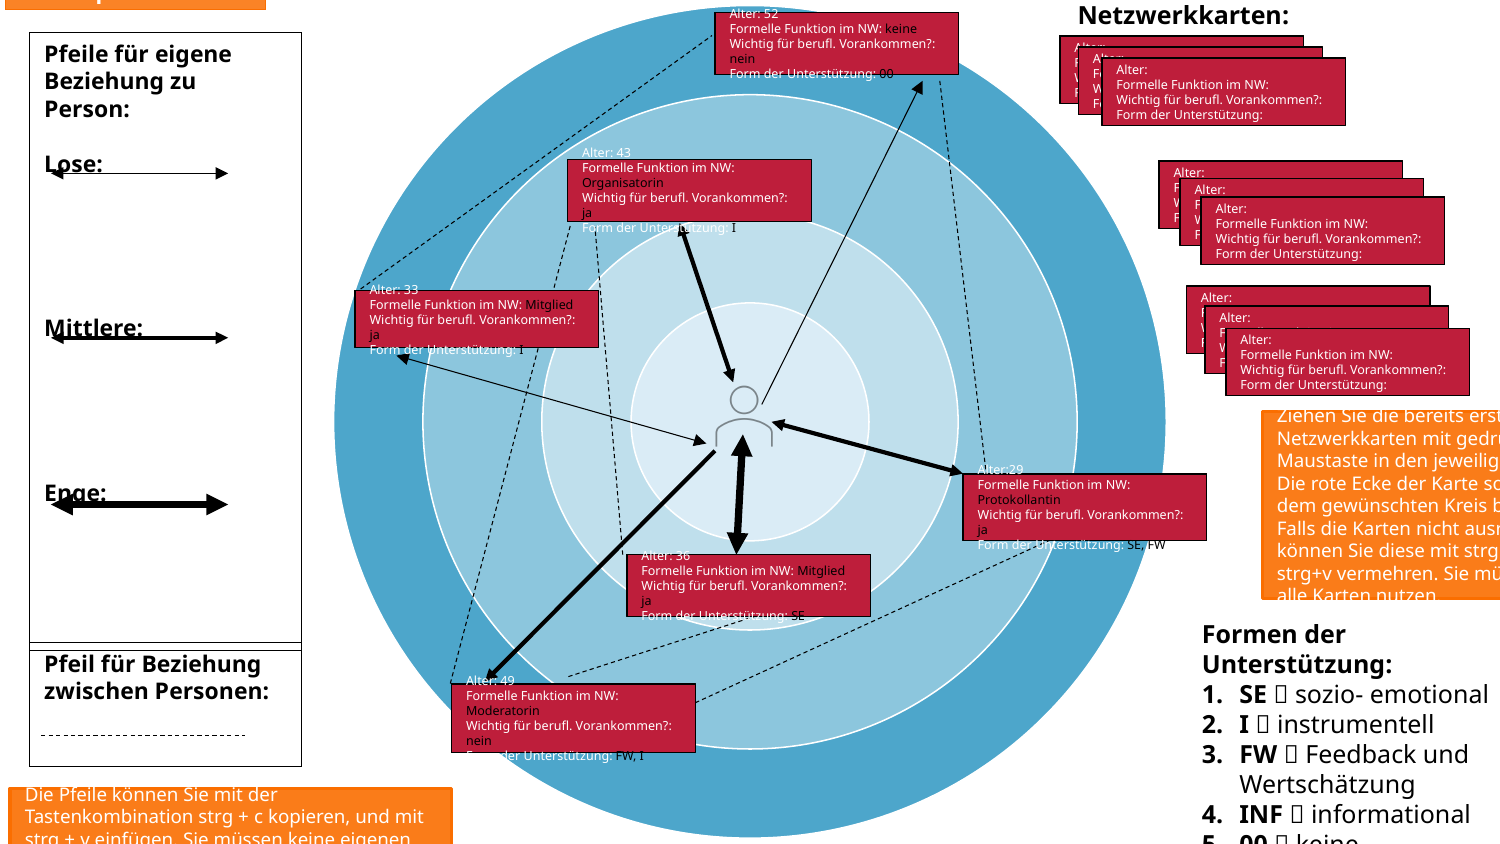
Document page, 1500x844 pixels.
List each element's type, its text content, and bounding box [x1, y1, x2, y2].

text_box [736, 434, 744, 534]
text_box Alter: 49 Formelle Funktion im NW: Moderatorin Wichtig für berufl. Vorankommen?: nein Form der Unterstützung: FW, I [450, 691, 697, 754]
text_box Die Pfeile können Sie mit der Tastenkombination strg + c kopieren, und mit strg + v einfügen. Sie müssen keine eigenen Pfeile erstellen. [8, 787, 453, 844]
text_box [568, 610, 689, 677]
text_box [679, 222, 734, 383]
text_box Alter: Formelle Funktion im NW: Wichtig für berufl. Vorankommen?: Form der Unterstützung: [1184, 284, 1432, 355]
text_box Alter: Formelle Funktion im NW: Wichtig für berufl. Vorankommen?: Form der Unterstützung: [1178, 177, 1425, 247]
text_box Alter: 43 Formelle Funktion im NW: Organisatorin Wichtig für berufl. Vorankommen?: ja Form der Unterstützung: I [716, 158, 755, 223]
text_box Alter: Formelle Funktion im NW: Wichtig für berufl. Vorankommen?: Form der Unterstützung: [1224, 327, 1471, 397]
text_box Alter: Formelle Funktion im NW: Wichtig für berufl. Vorankommen?: Form der Unterstützung: [1199, 195, 1446, 266]
text_box Alter: Formelle Funktion im NW: Wichtig für berufl. Vorankommen?: Form der Unterstützung: [1100, 56, 1347, 127]
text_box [577, 355, 707, 444]
text_box Alter: 52 Formelle Funktion im NW: keine Wichtig für berufl. Vorankommen?: nein Form der Unterstützung: 00 [713, 11, 960, 76]
text_box Alter:29 Formelle Funktion im NW: Protokollantin Wichtig für berufl. Vorankommen?: ja Form der Unterstützung: SE, FW [961, 472, 1208, 542]
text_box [761, 80, 923, 405]
text_box Alter: Formelle Funktion im NW: Wichtig für berufl. Vorankommen?: Form der Unterstützung: [1077, 45, 1324, 116]
text_box Alter: Formelle Funktion im NW: Wichtig für berufl. Vorankommen?: Form der Unterstützung: [1058, 34, 1305, 105]
text_box Ziehen Sie die bereits erstellten Netzwerkkarten mit gedrückter Maustaste in den jeweiligen Bereich. Die rote Ecke der Karte sollte sich in dem gewünschten Kreis befinden. Falls die Karten nicht ausreichen, können Sie diese mit strg +c und strg+v vermehren. Sie müssen nicht alle Karten nutzen. [1261, 410, 1500, 600]
picture [701, 373, 787, 459]
text_box Alter: Formelle Funktion im NW: Wichtig für berufl. Vorankommen?: Form der Unterstützung: [1203, 304, 1450, 375]
text_box Beispiel [5, 0, 266, 10]
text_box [577, 450, 716, 609]
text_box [594, 304, 624, 354]
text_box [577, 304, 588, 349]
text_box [449, 222, 572, 684]
text_box Alter: Formelle Funktion im NW: Wichtig für berufl. Vorankommen?: Form der Unterstützung: [1157, 159, 1404, 230]
text_box Alter: 33 Formelle Funktion im NW: Mitglied Wichtig für berufl. Vorankommen?: ja Form der Unterstützung: I [353, 303, 444, 349]
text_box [354, 35, 713, 294]
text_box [771, 421, 933, 474]
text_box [694, 535, 1060, 703]
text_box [939, 80, 987, 474]
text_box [396, 355, 444, 444]
